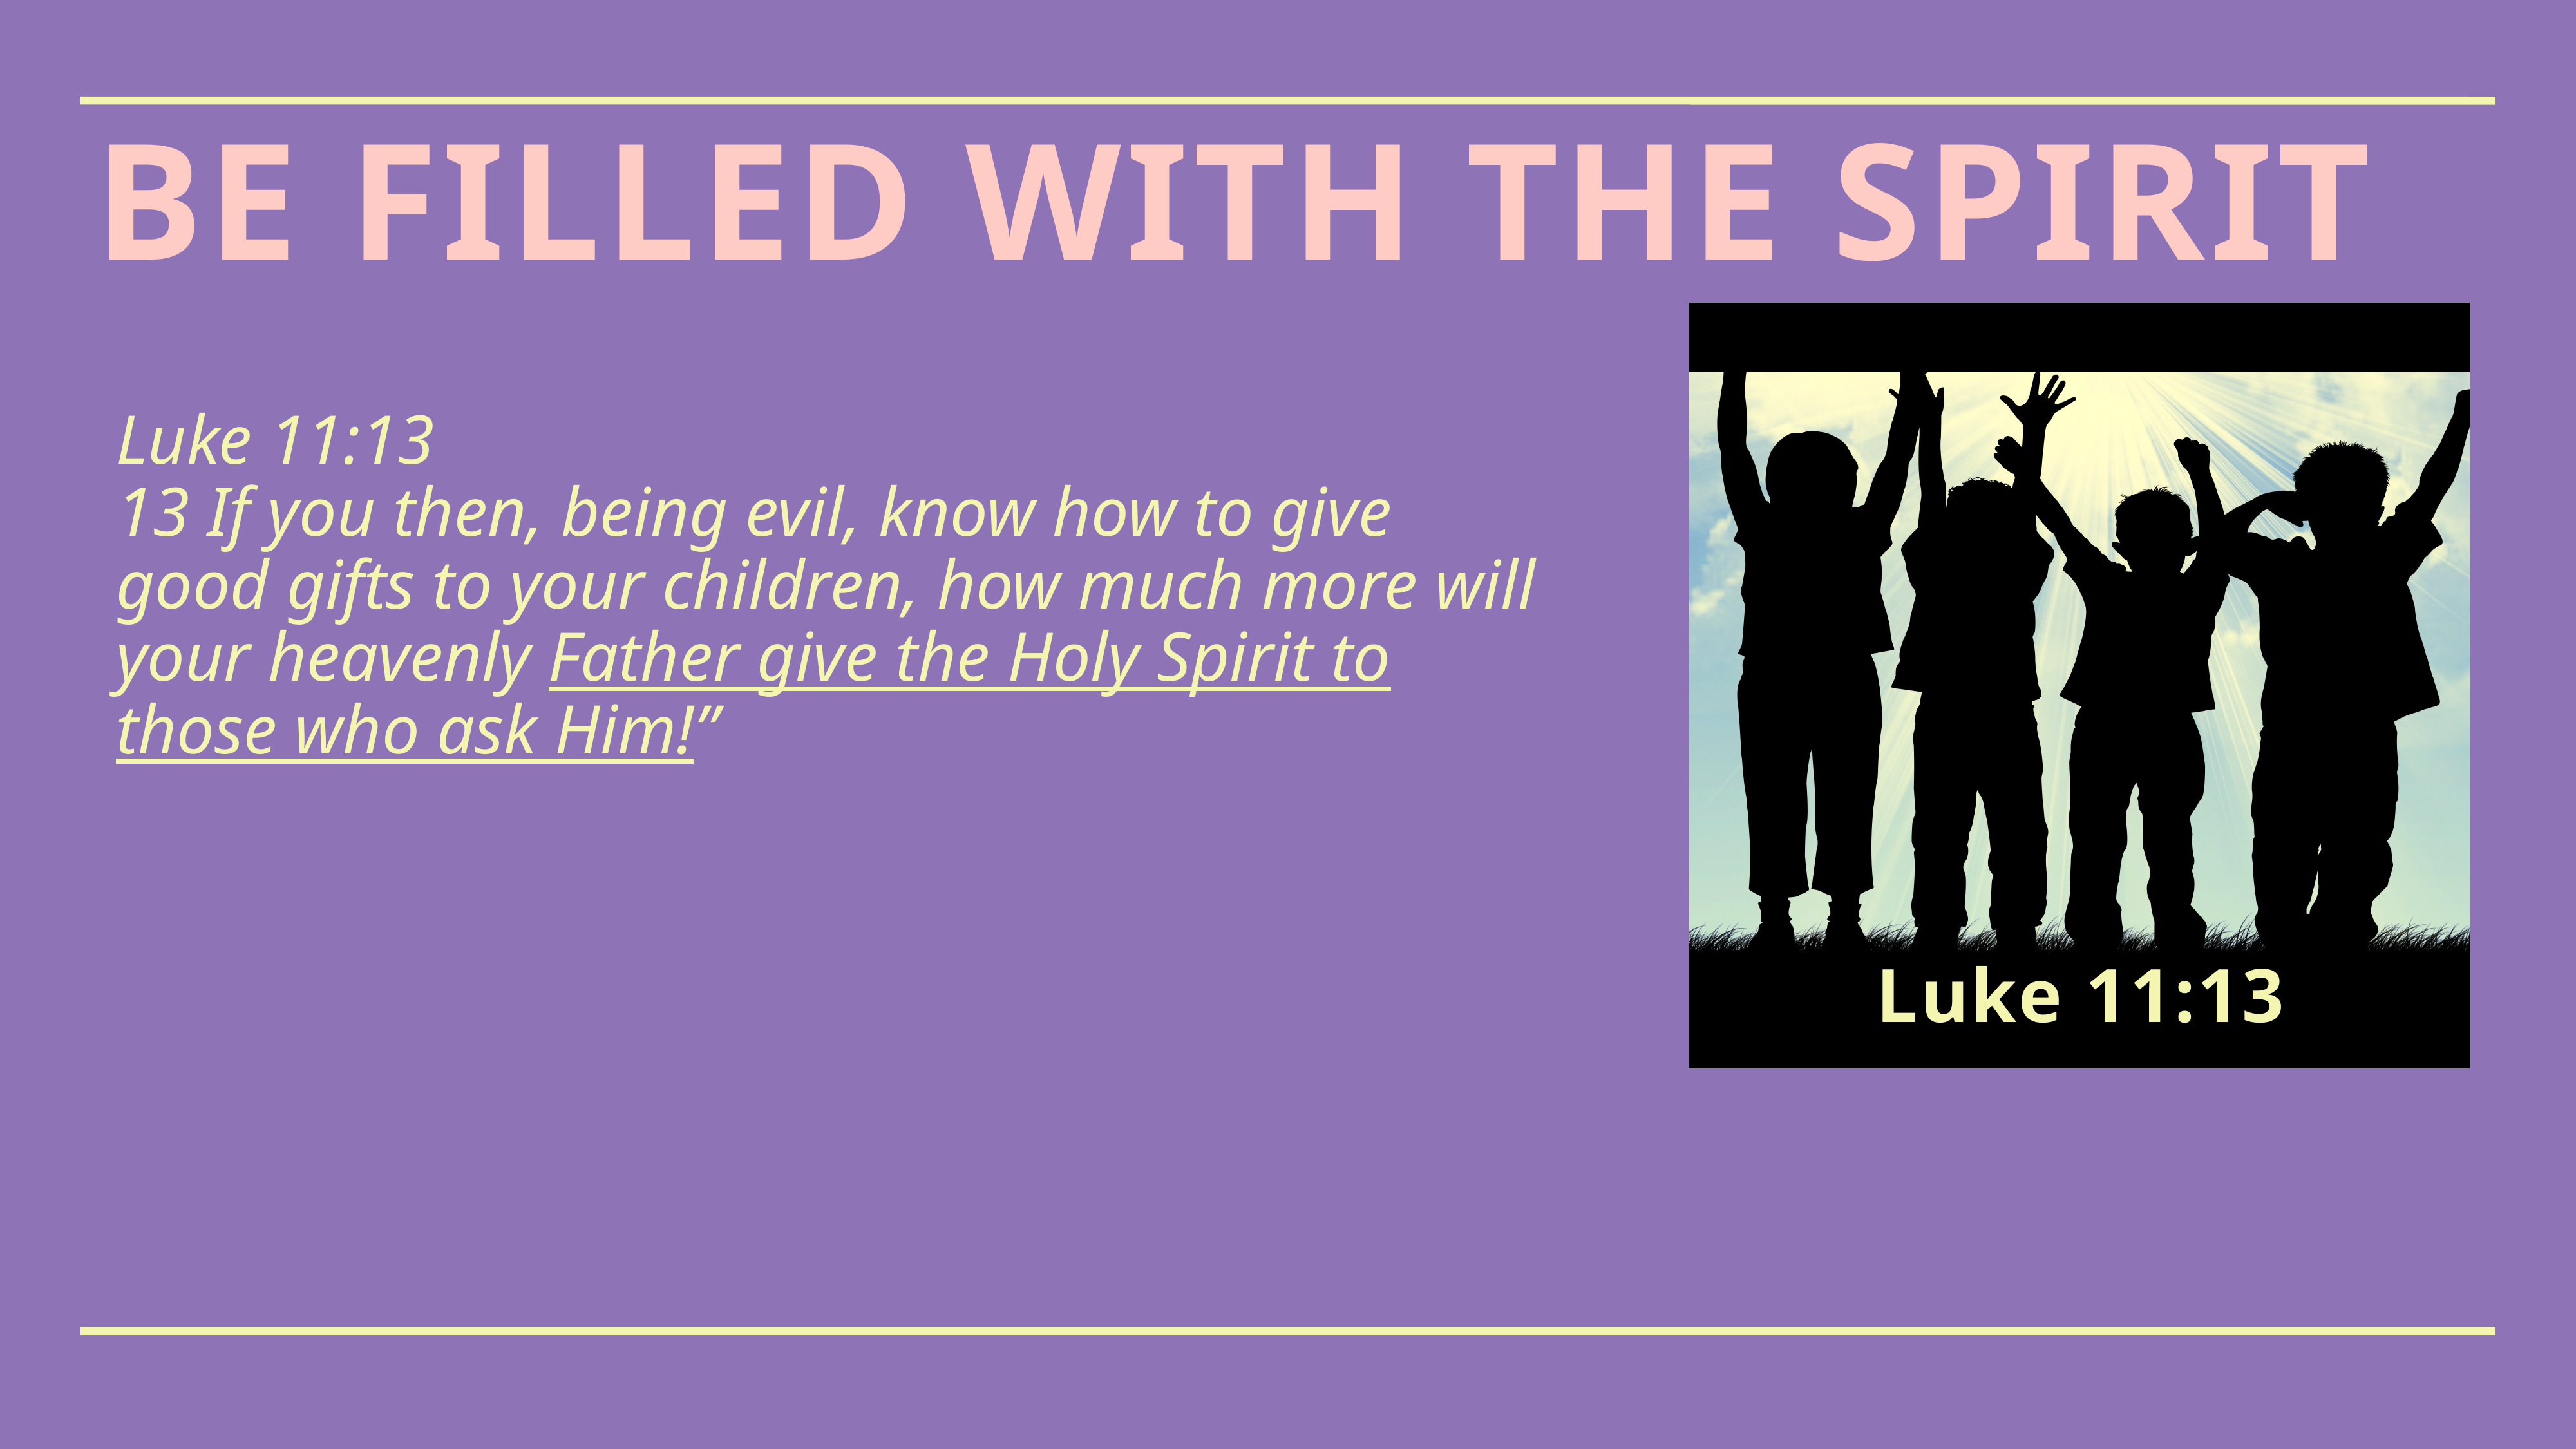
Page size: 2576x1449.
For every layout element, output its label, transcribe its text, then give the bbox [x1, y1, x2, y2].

title Be filled with the spirit [89, 56, 2505, 301]
text_box [0, 0, 2576, 1449]
list Luke 11:13 13 If you then, being evil, know how to give good gifts to your children, how much more will your heavenly Father give the Holy Spirit to those who ask Him!” [110, 400, 1550, 891]
picture [1689, 302, 2470, 1068]
